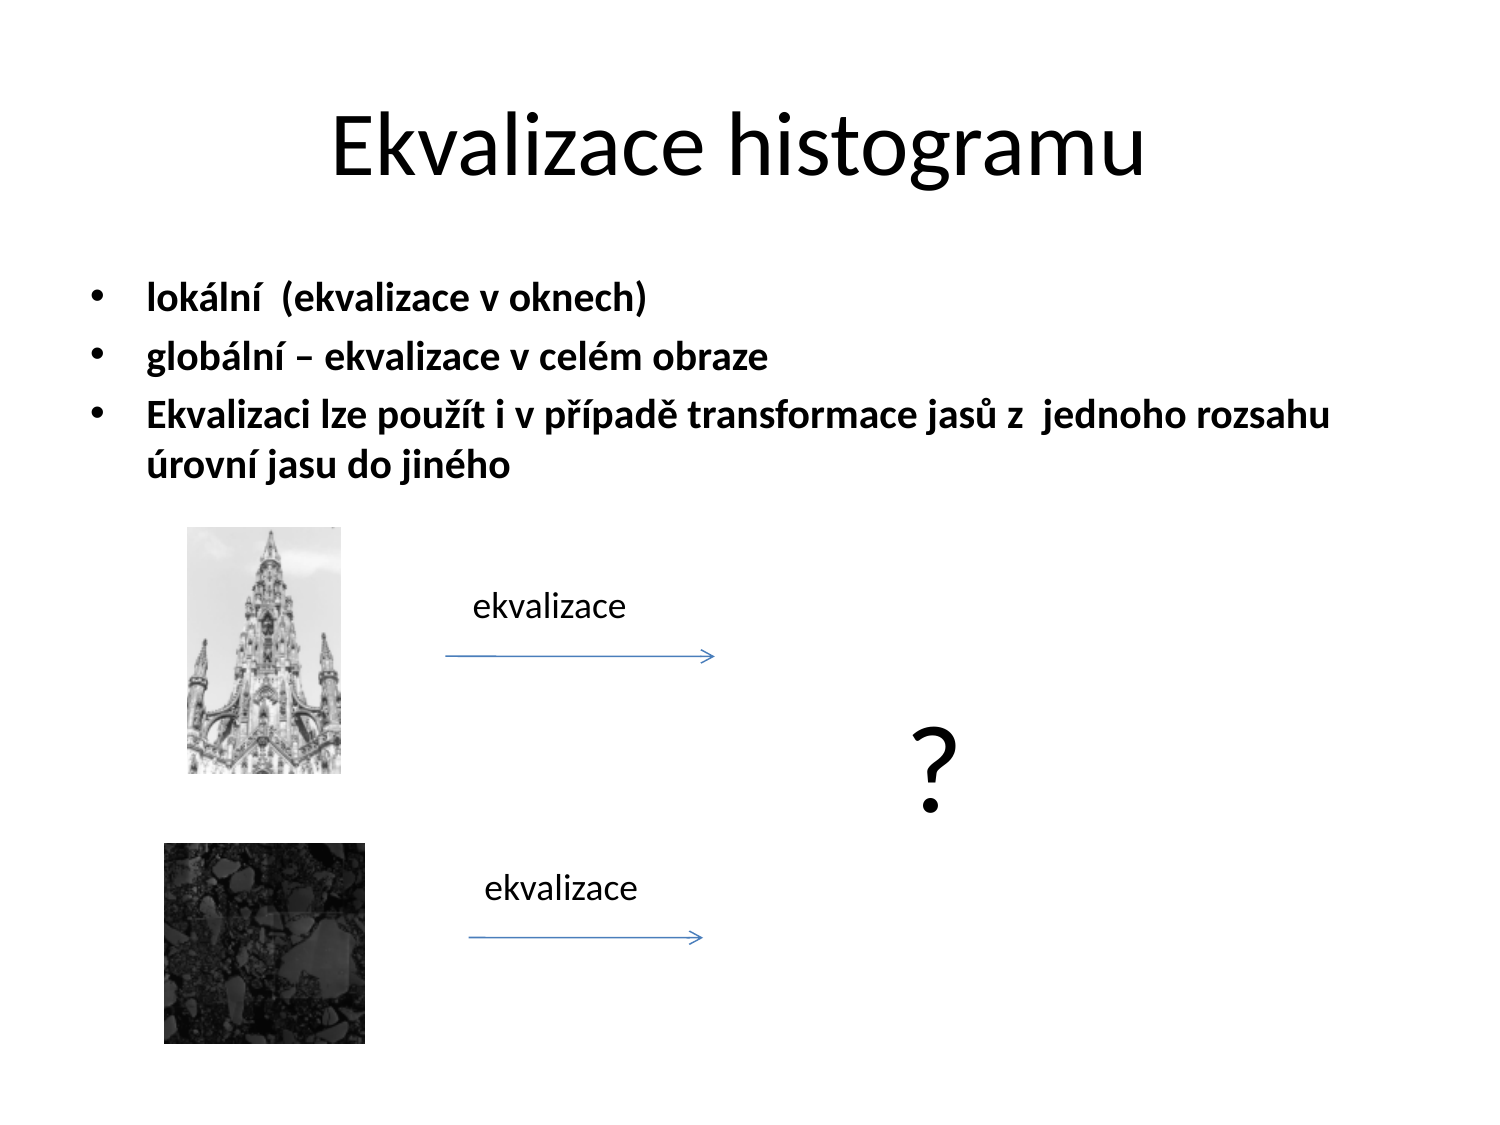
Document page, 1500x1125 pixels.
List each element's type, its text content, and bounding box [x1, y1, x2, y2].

title Ekvalizace histogramu [75, 45, 1425, 233]
picture [187, 527, 341, 774]
picture [163, 843, 365, 1045]
text_box ekvalizace [469, 855, 654, 916]
text_box ? [890, 679, 979, 845]
text_box ekvalizace [457, 574, 642, 634]
list lokální (ekvalizace v oknech) globální – ekvalizace v celém obraze Ekvalizaci lze použít i v případě transformace jasů z jednoho rozsahu úrovní jasu do jiného [75, 262, 1425, 504]
